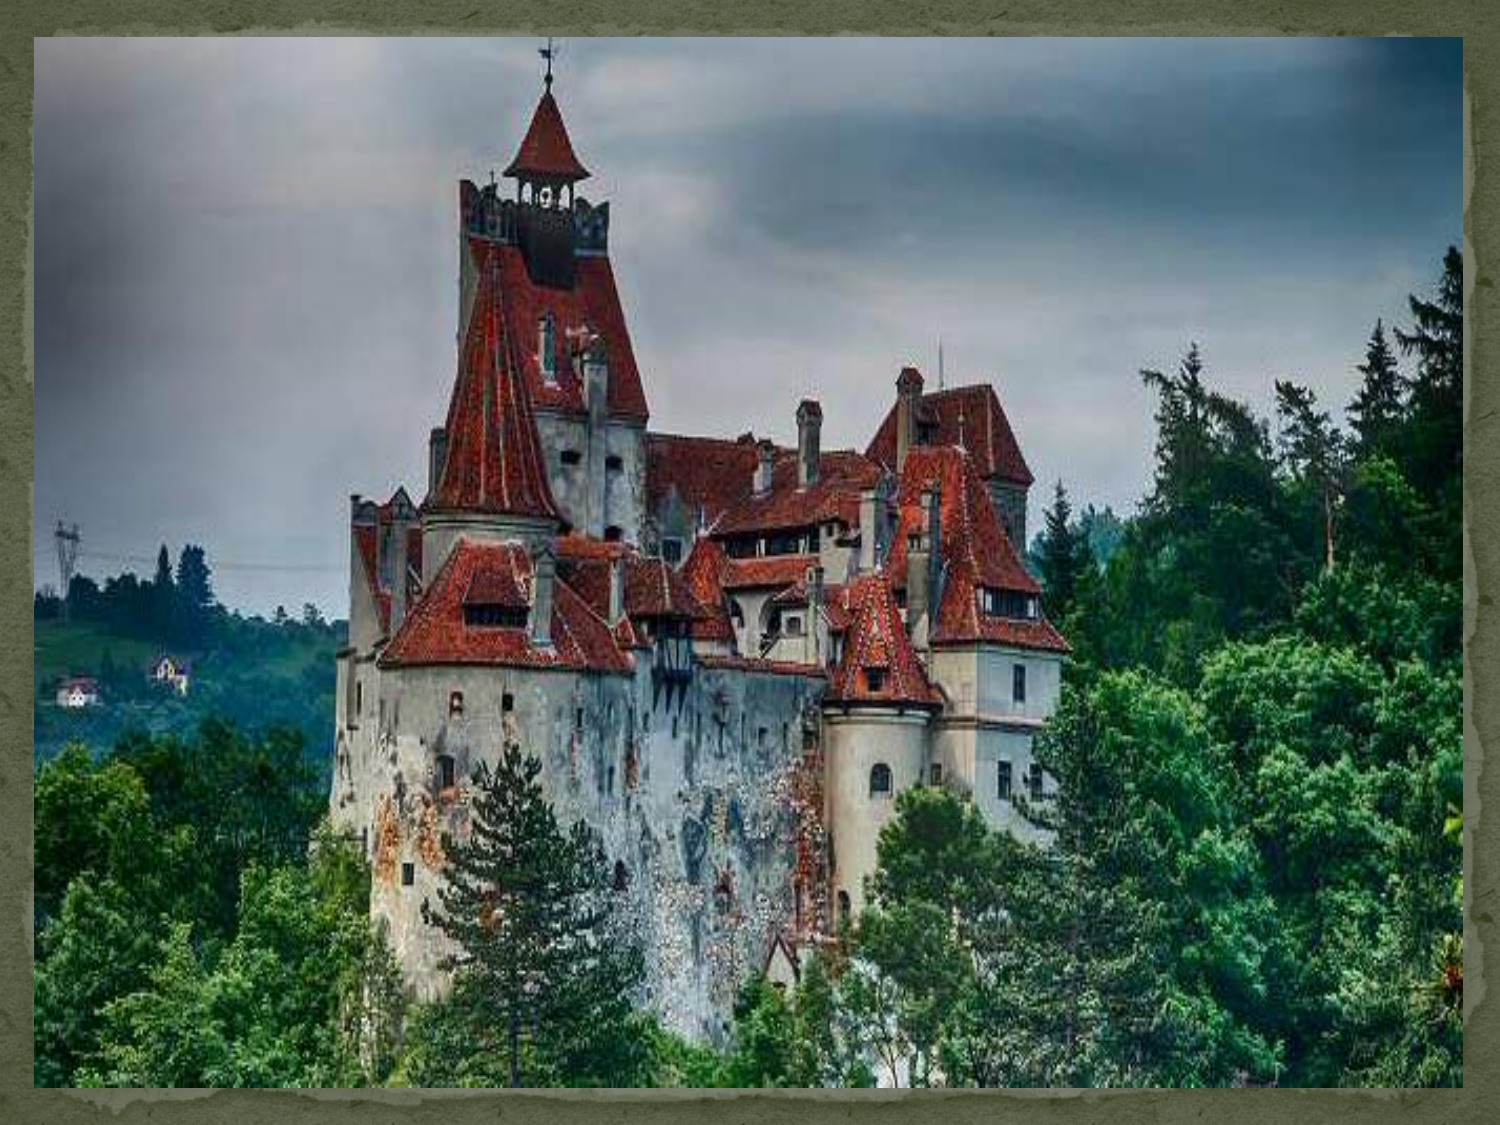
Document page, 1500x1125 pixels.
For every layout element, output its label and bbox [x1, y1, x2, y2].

picture [34, 37, 1463, 1088]
